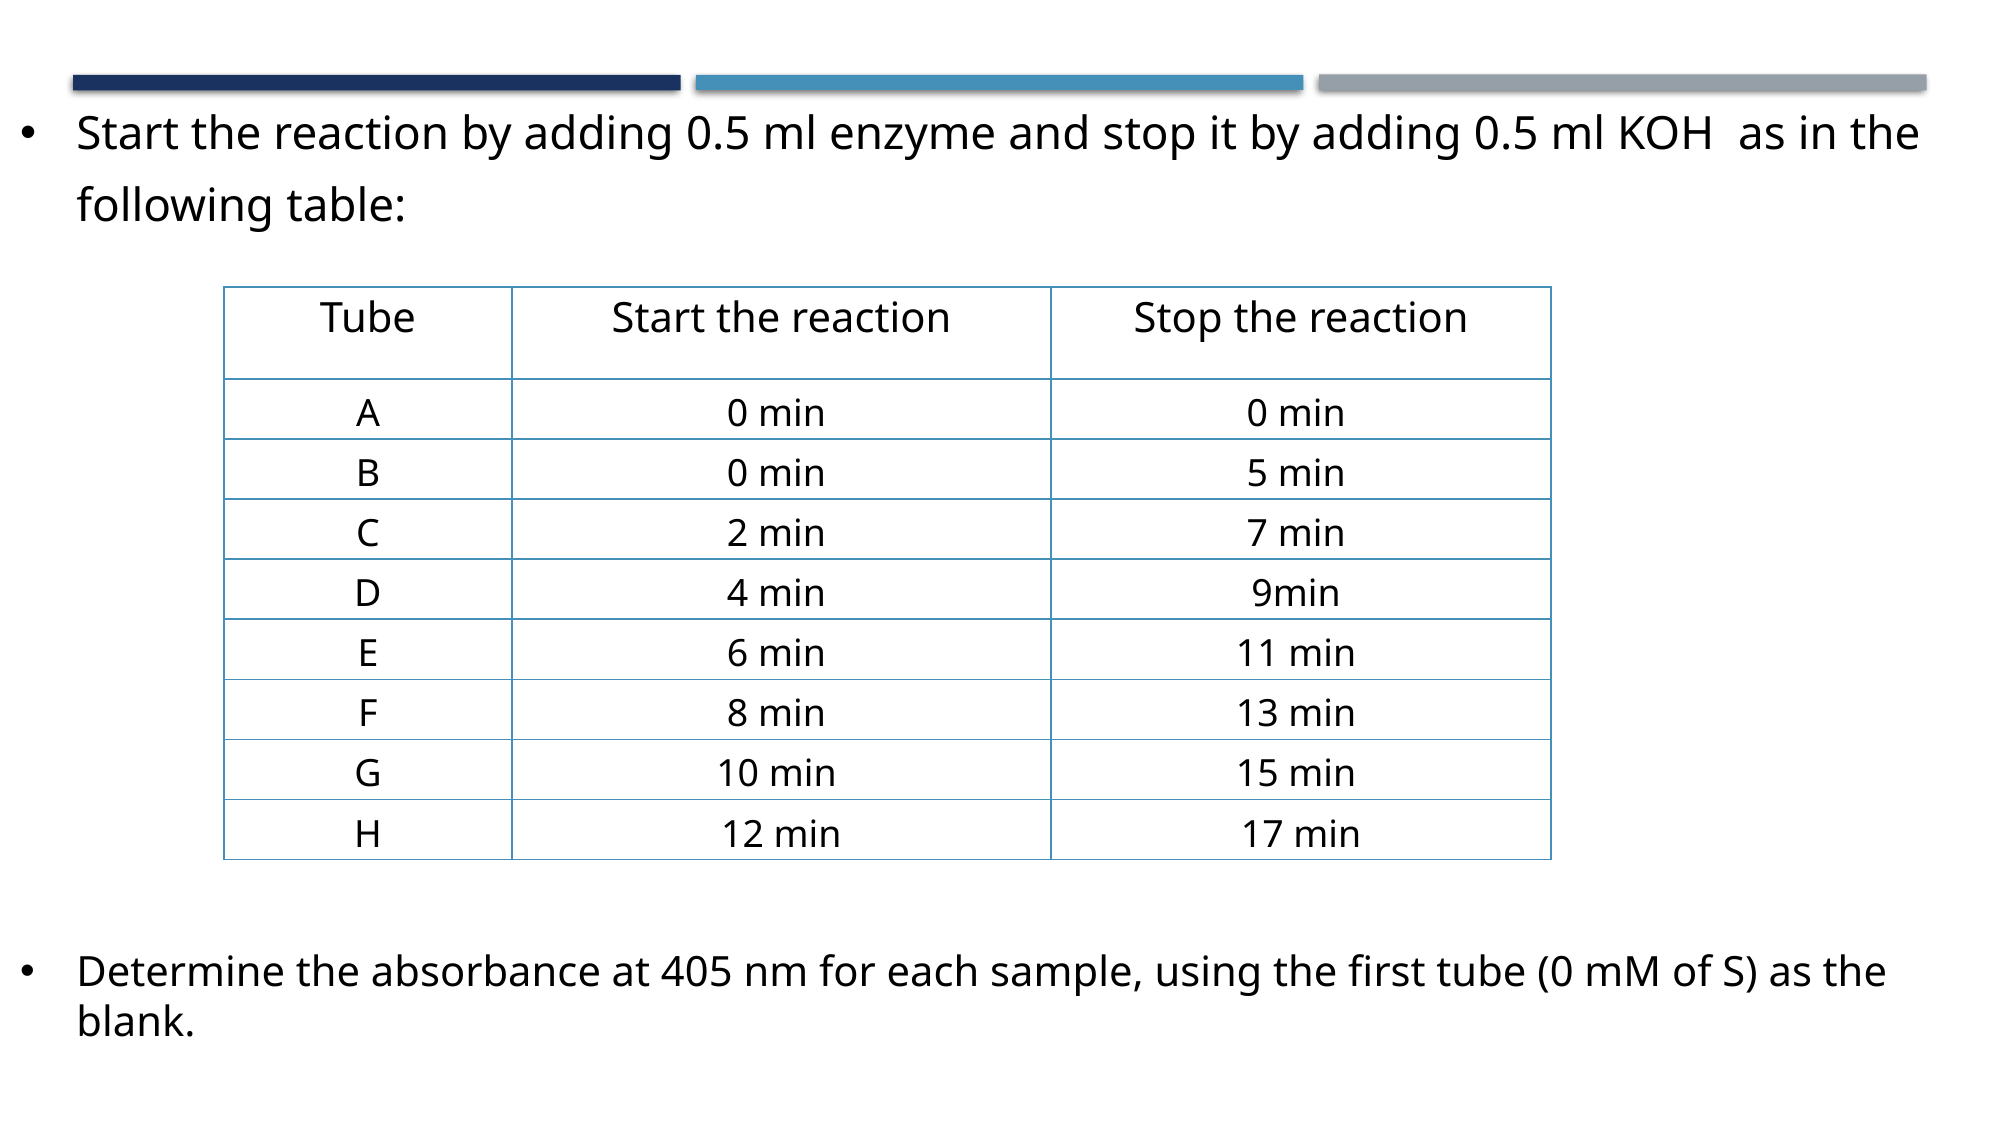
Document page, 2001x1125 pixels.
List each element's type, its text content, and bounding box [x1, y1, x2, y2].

table_cell B [225, 440, 511, 498]
table_cell 12 min [513, 800, 1050, 859]
table_cell 15 min [1052, 740, 1550, 799]
table_cell G [225, 740, 511, 799]
table_cell 2 min [513, 500, 1050, 558]
table_cell H [225, 800, 511, 859]
table_header Start the reaction [513, 288, 1050, 378]
table_cell 4 min [513, 560, 1050, 618]
table_cell 7 min [1052, 500, 1550, 558]
table_cell 11 min [1052, 620, 1550, 679]
table_cell 17 min [1052, 800, 1550, 859]
table_cell 9min [1052, 560, 1550, 618]
table_cell 8 min [513, 680, 1050, 739]
table_cell 0 min [1052, 380, 1550, 438]
table_header Tube [225, 288, 511, 378]
table_cell 10 min [513, 740, 1050, 799]
table_cell A [225, 380, 511, 438]
table_cell D [225, 560, 511, 618]
table_cell 5 min [1052, 440, 1550, 498]
table_cell 0 min [513, 440, 1050, 498]
table_cell C [225, 500, 511, 558]
table_cell E [225, 620, 511, 679]
table_cell 13 min [1052, 680, 1550, 739]
table_cell F [225, 680, 511, 739]
text_box Start the reaction by adding 0.5 ml enzyme and stop it by adding 0.5 ml KOH as in the following table: Determine the absorbance at 405 nm for each sample, using the first tube (0 mM of S) as the blank. [5, 24, 1973, 1125]
table_cell 6 min [513, 620, 1050, 679]
table_header Stop the reaction [1052, 288, 1550, 378]
table_cell 0 min [513, 380, 1050, 438]
